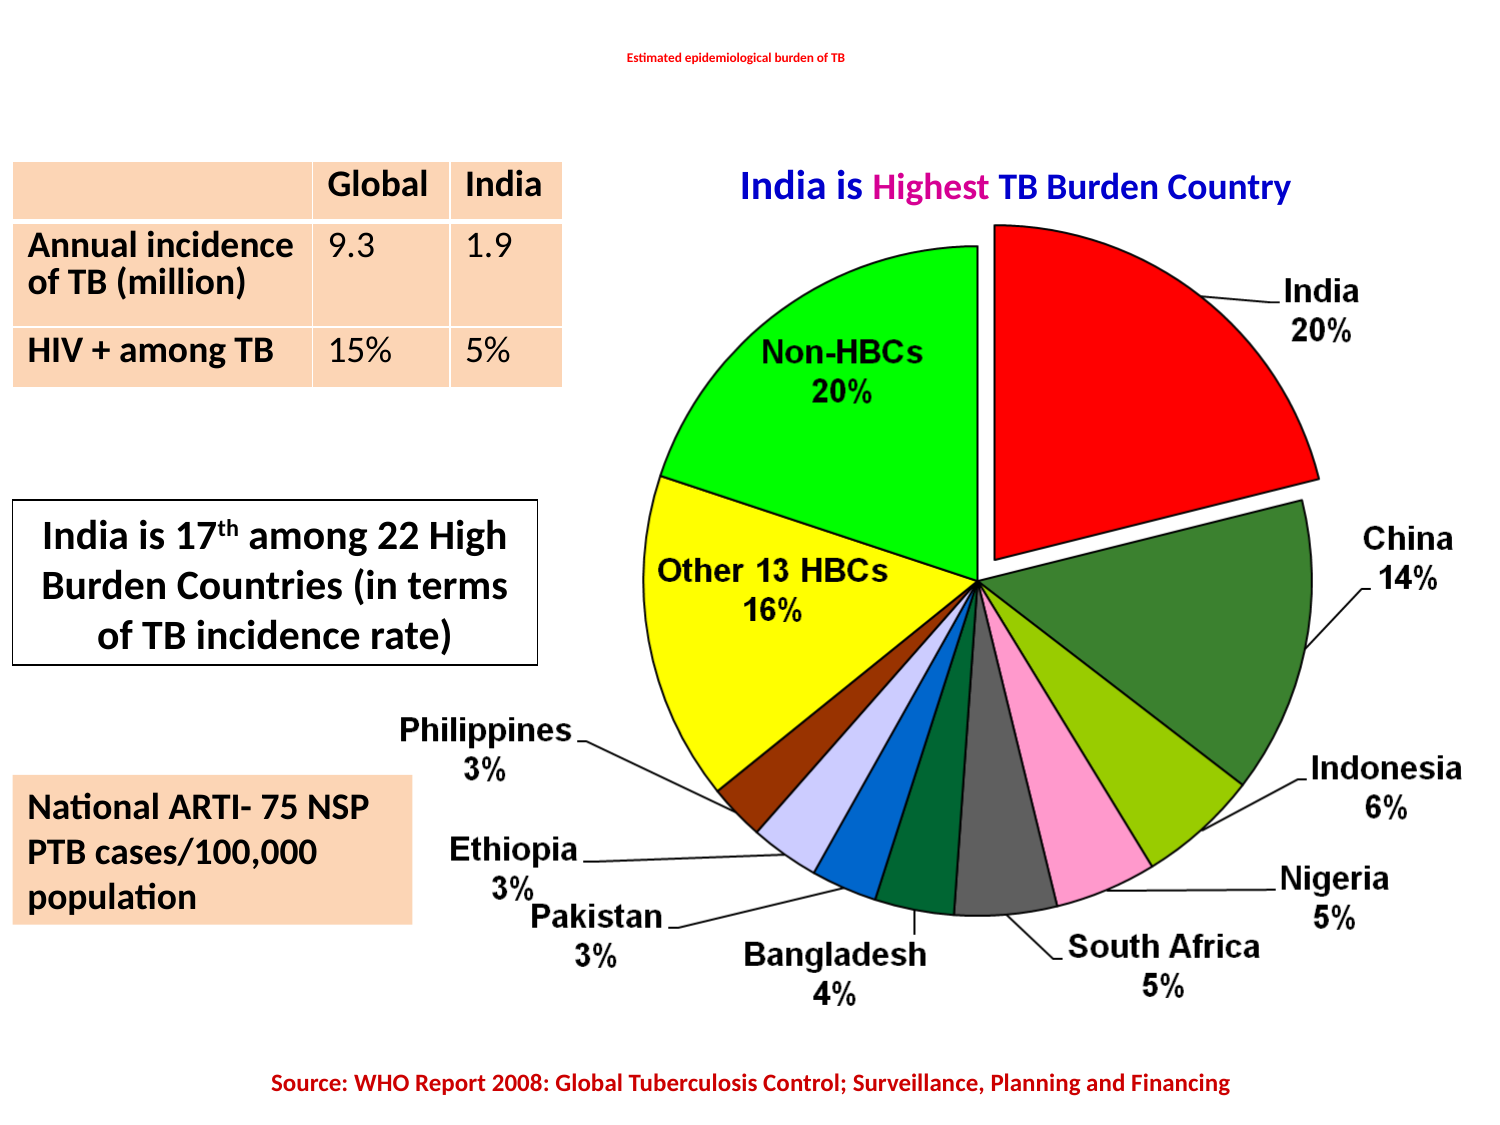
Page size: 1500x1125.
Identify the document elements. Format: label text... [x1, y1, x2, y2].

table_header [13, 162, 312, 219]
table_header India [451, 162, 562, 198]
text_box Source: WHO Report 2008: Global Tuberculosis Control; Surveillance, Planning and Financing [20, 1058, 1483, 1104]
text_box India is 17th among 22 High Burden Countries (in terms of TB incidence rate) [12, 500, 294, 665]
table_cell Annual incidence of TB (million) [13, 224, 294, 326]
title Estimated epidemiological burden of TB [75, 24, 1400, 88]
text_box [299, 199, 1500, 1037]
table_cell HIV + among TB [13, 328, 294, 387]
table_header Global [313, 162, 449, 198]
text_box India is Highest TB Burden Country [724, 149, 1325, 198]
text_box National ARTI- 75 NSP PTB cases/100,000 population [12, 774, 294, 925]
